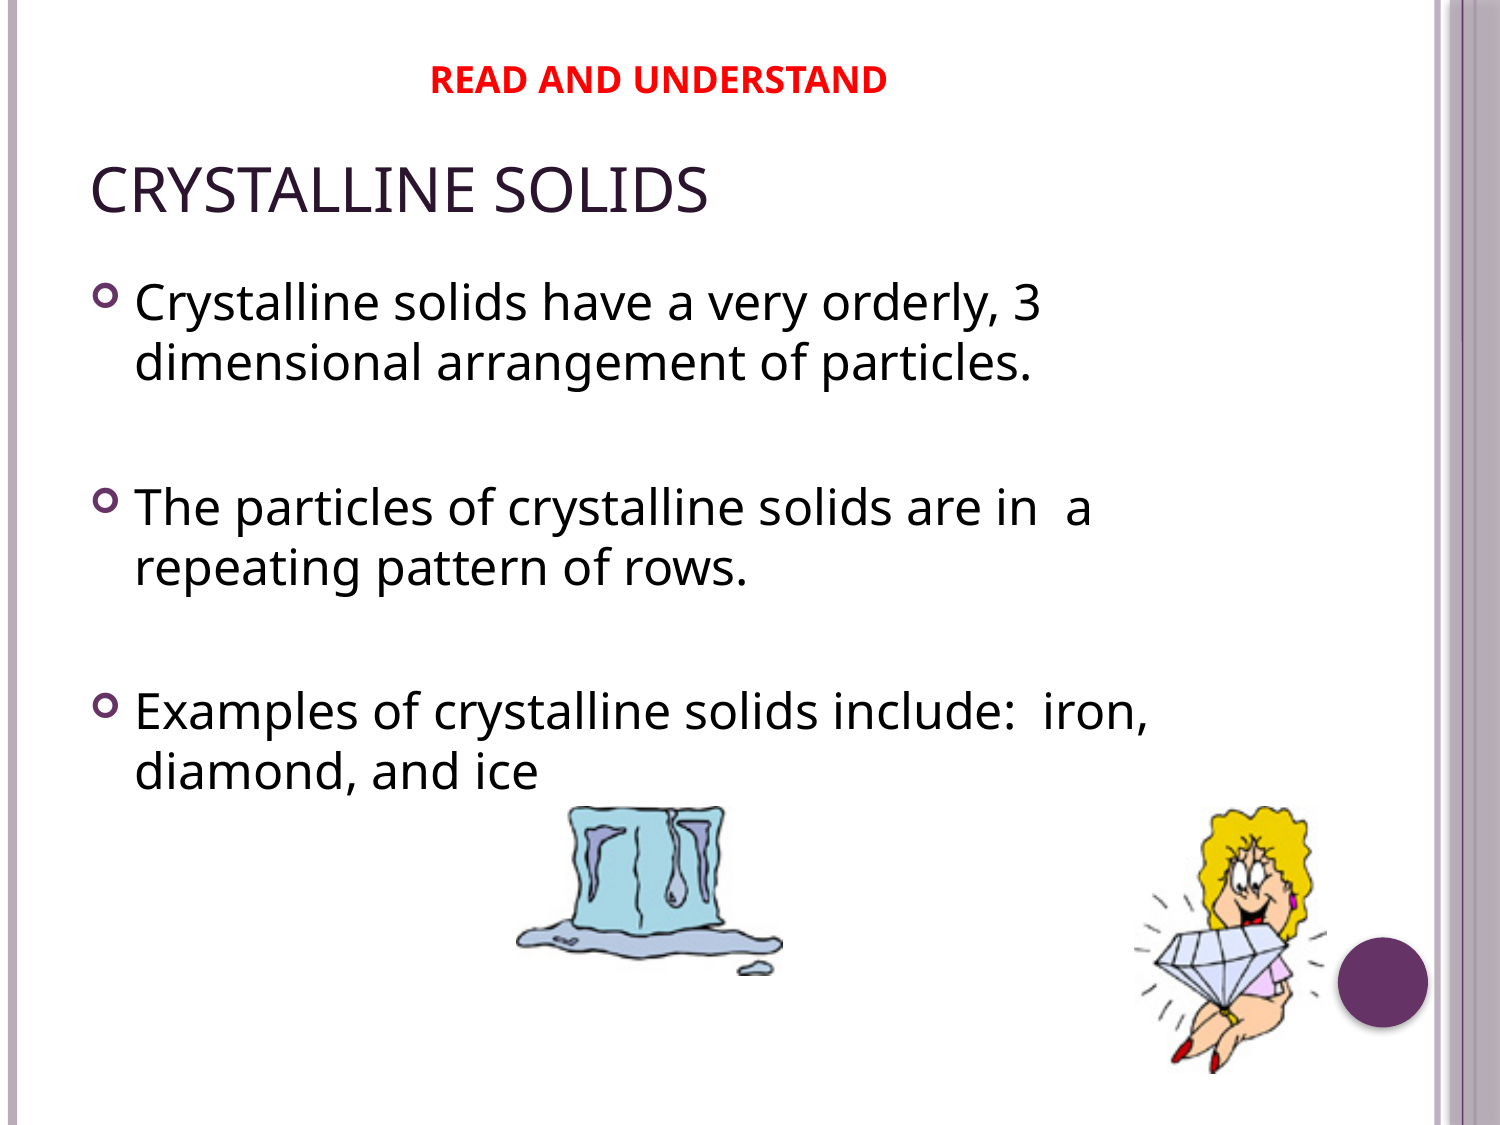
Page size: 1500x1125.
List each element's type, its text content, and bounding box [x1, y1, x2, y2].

text_box READ AND UNDERSTAND [414, 49, 1500, 109]
list Crystalline solids have a very orderly, 3 dimensional arrangement of particles. The particles of crystalline solids are in a repeating pattern of rows. Examples of crystalline solids include: iron, diamond, and ice [75, 262, 1300, 869]
title Crystalline solids [75, 45, 1300, 233]
picture [515, 806, 784, 977]
picture [1134, 806, 1327, 1075]
